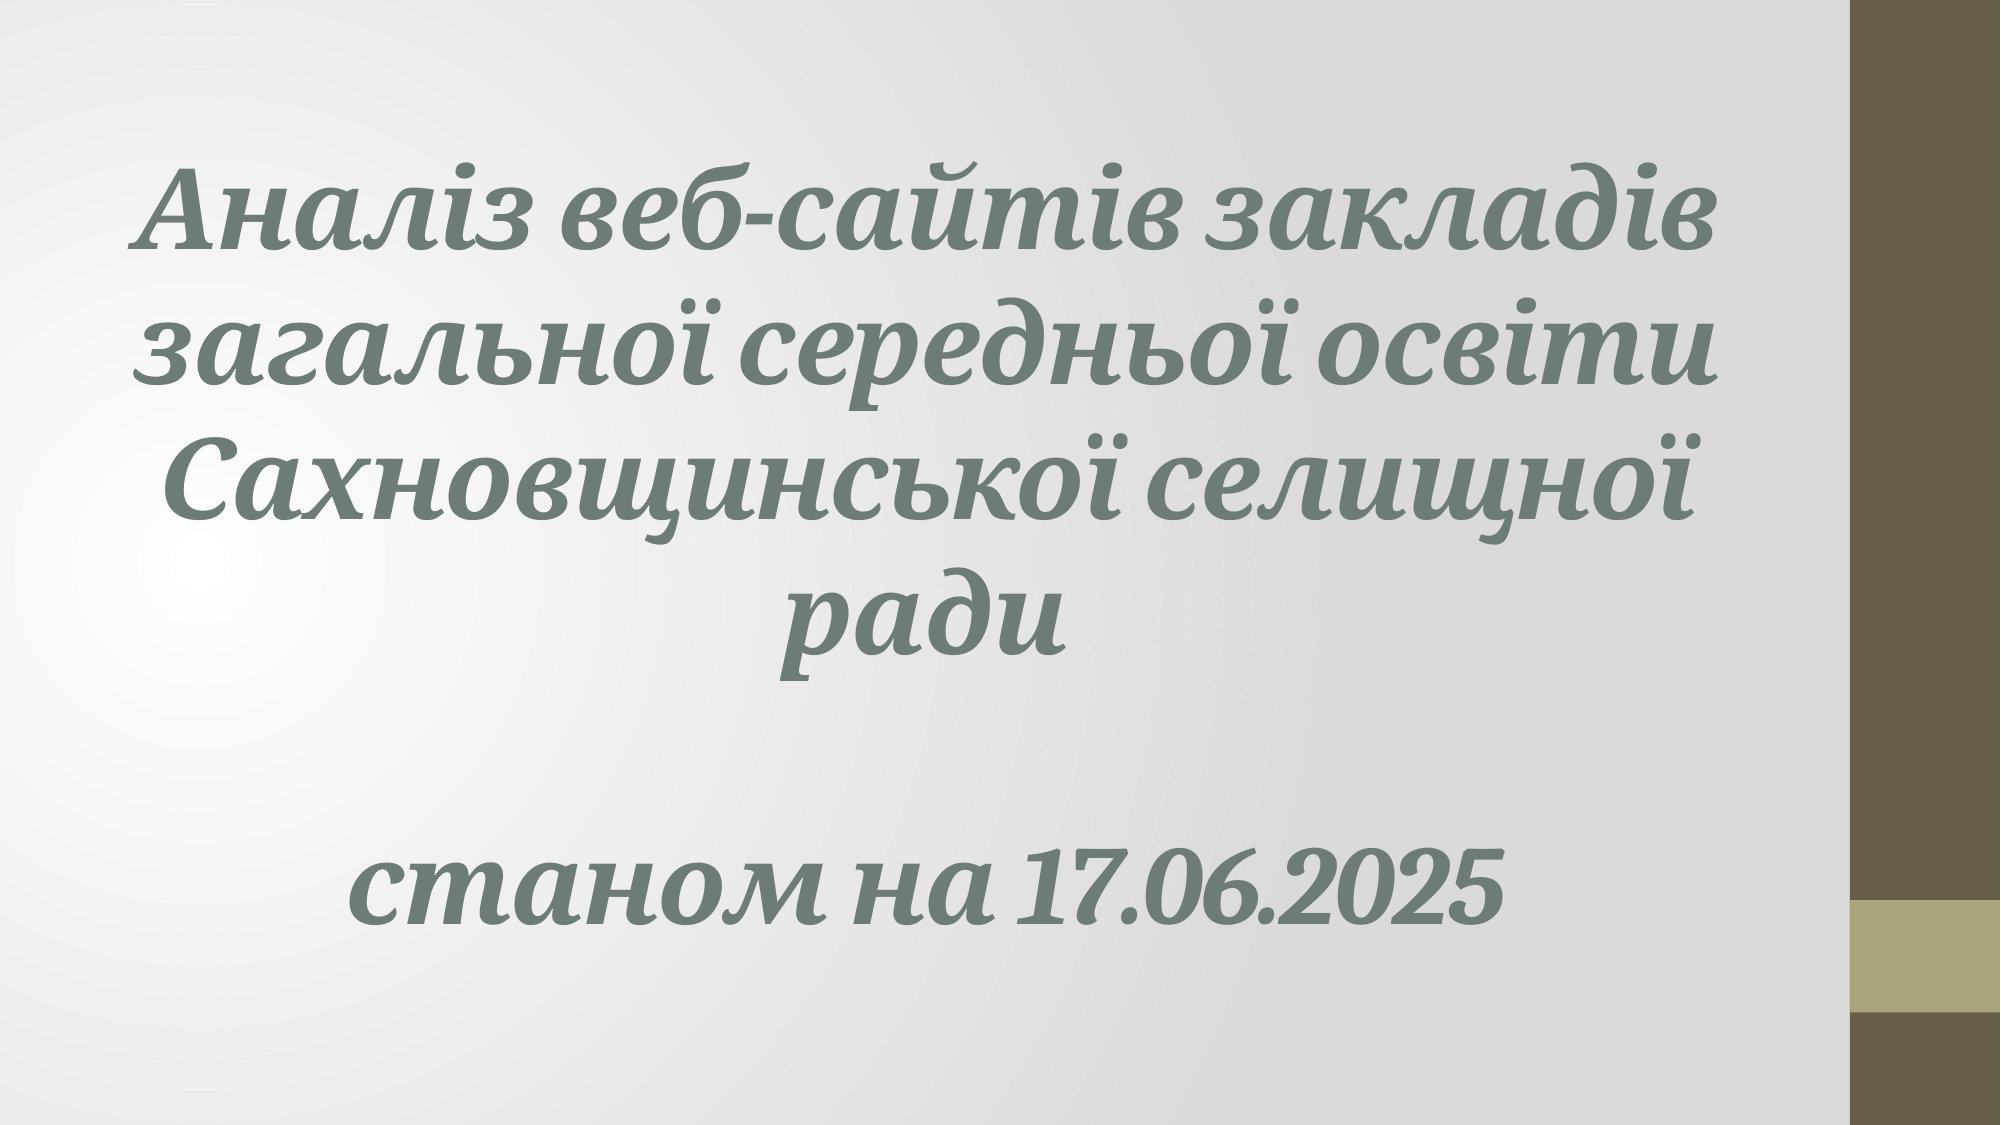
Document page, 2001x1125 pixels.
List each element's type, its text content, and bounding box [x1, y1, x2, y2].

title Аналіз веб-сайтів закладів загальної середньої освіти Сахновщинської селищної ради станом на 17.06.2025 [47, 58, 1806, 1026]
